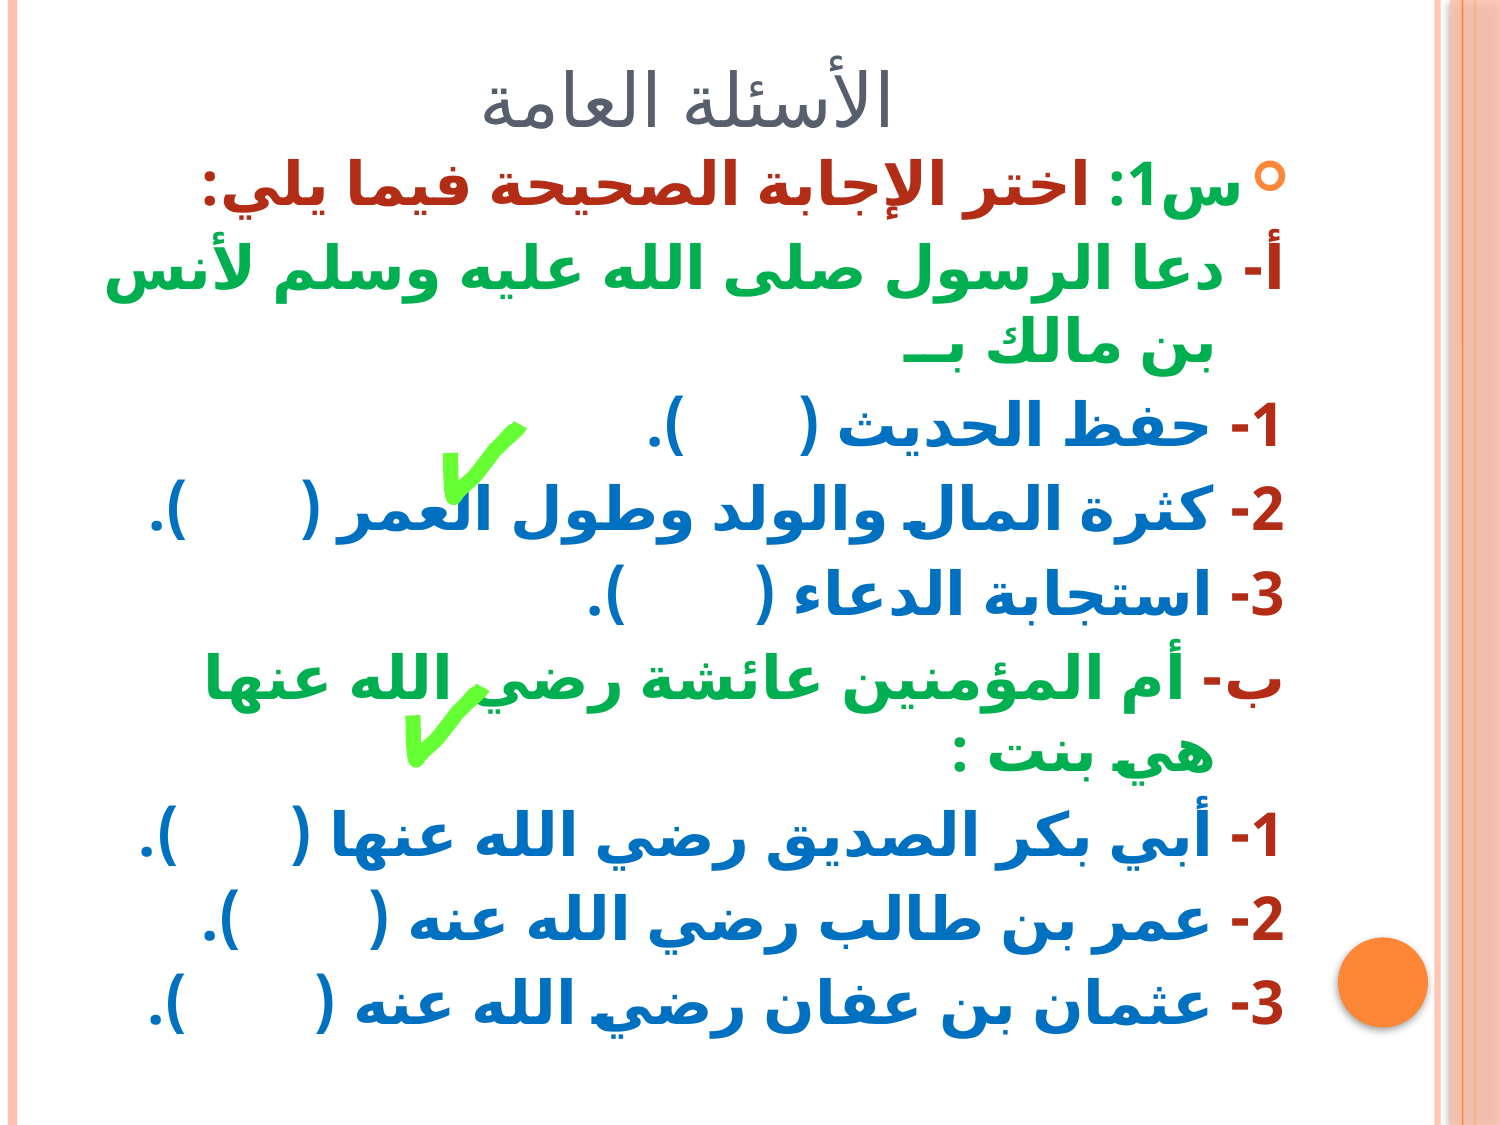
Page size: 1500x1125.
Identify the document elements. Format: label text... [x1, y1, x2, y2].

text_box [411, 686, 484, 761]
list س1: اختر الإجابة الصحيحة فيما يلي: أ- دعا الرسول صلى الله عليه وسلم لأنس بن مالك بــ 1- حفظ الحديث ( ). 2- كثرة المال والولد وطول العمر ( ). 3- استجابة الدعاء ( ). ب- أم المؤمنين عائشة رضي الله عنها هي بنت : 1- أبي بكر الصديق رضي الله عنها ( ). 2- عمر بن طالب رضي الله عنه ( ). 3- عثمان بن عفان رضي الله عنه ( ). [75, 137, 1300, 1062]
text_box [449, 424, 522, 499]
title الأسئلة العامة [75, 45, 1300, 137]
